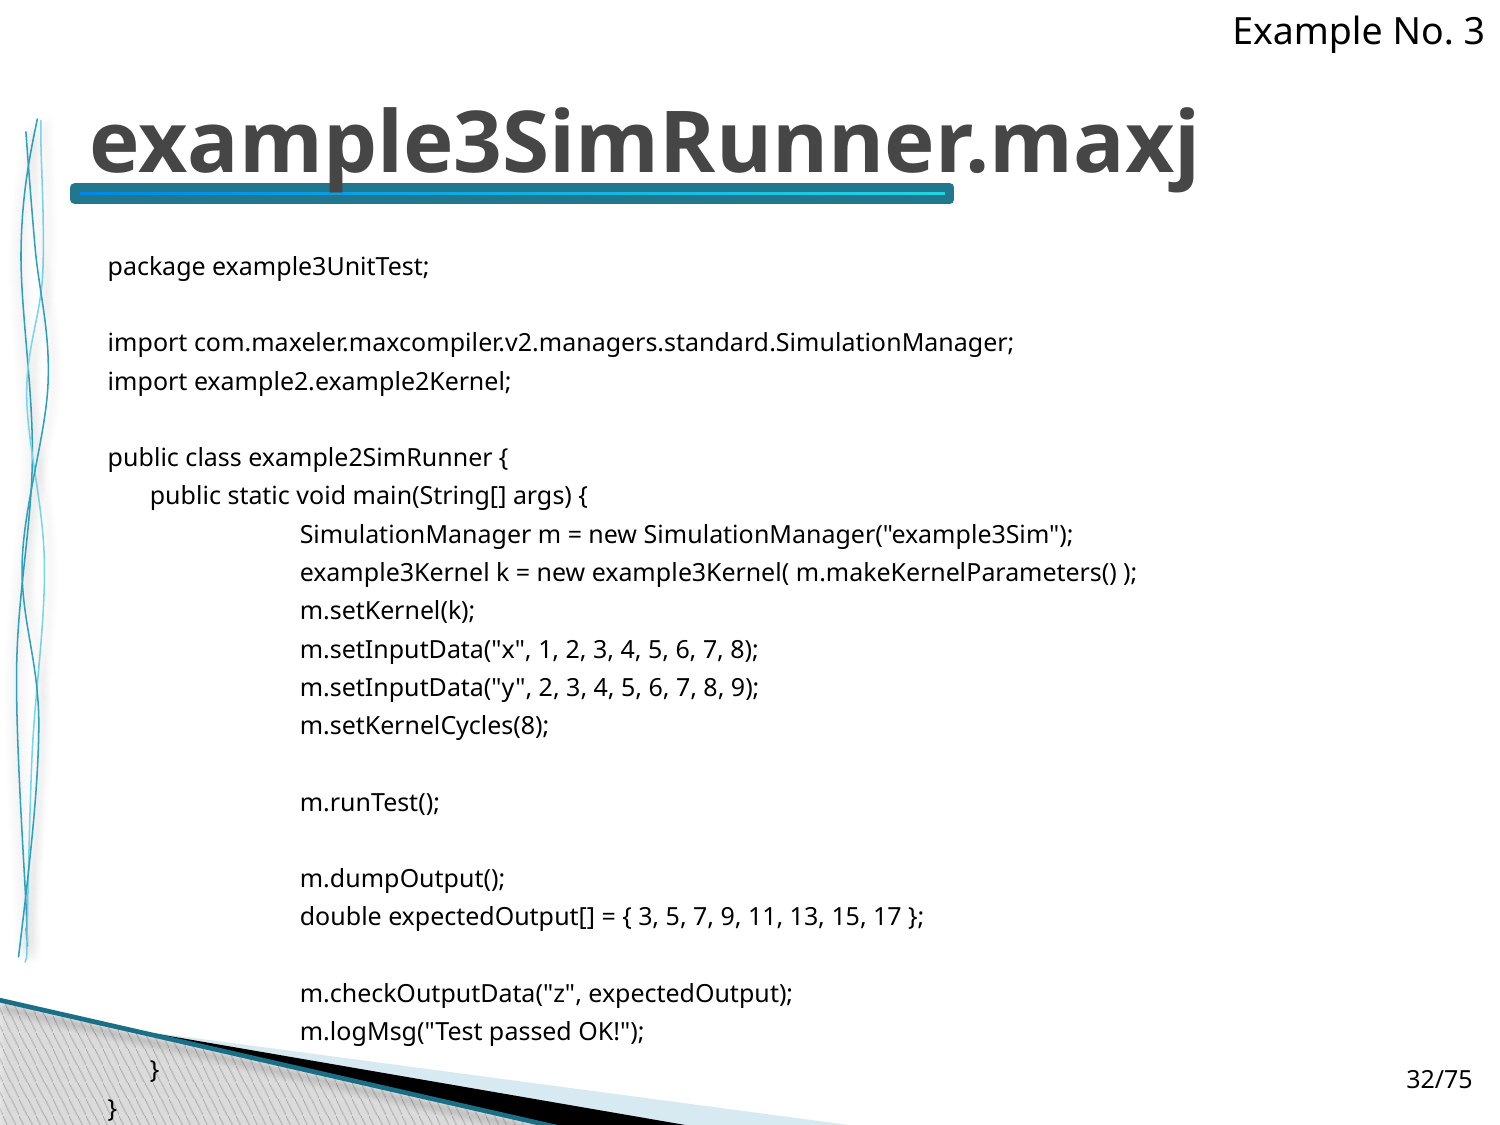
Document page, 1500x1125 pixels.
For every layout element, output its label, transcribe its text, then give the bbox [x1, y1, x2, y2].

title example3SimRunner.maxj [75, 45, 1425, 233]
list Example No. 3 [1074, 0, 1500, 63]
list package example3UnitTest; import com.maxeler.maxcompiler.v2.managers.standard.SimulationManager; import example2.example2Kernel; public class example2SimRunner { public static void main(String[] args) { SimulationManager m = new SimulationManager("example3Sim"); example3Kernel k = new example3Kernel( m.makeKernelParameters() ); m.setKernel(k); m.setInputData("x", 1, 2, 3, 4, 5, 6, 7, 8); m.setInputData("y", 2, 3, 4, 5, 6, 7, 8, 9); m.setKernelCycles(8); m.runTest(); m.dumpOutput(); double expectedOutput[] = { 3, 5, 7, 9, 11, 13, 15, 17 }; m.checkOutputData("z", expectedOutput); m.logMsg("Test passed OK!"); } } [75, 243, 1425, 1063]
